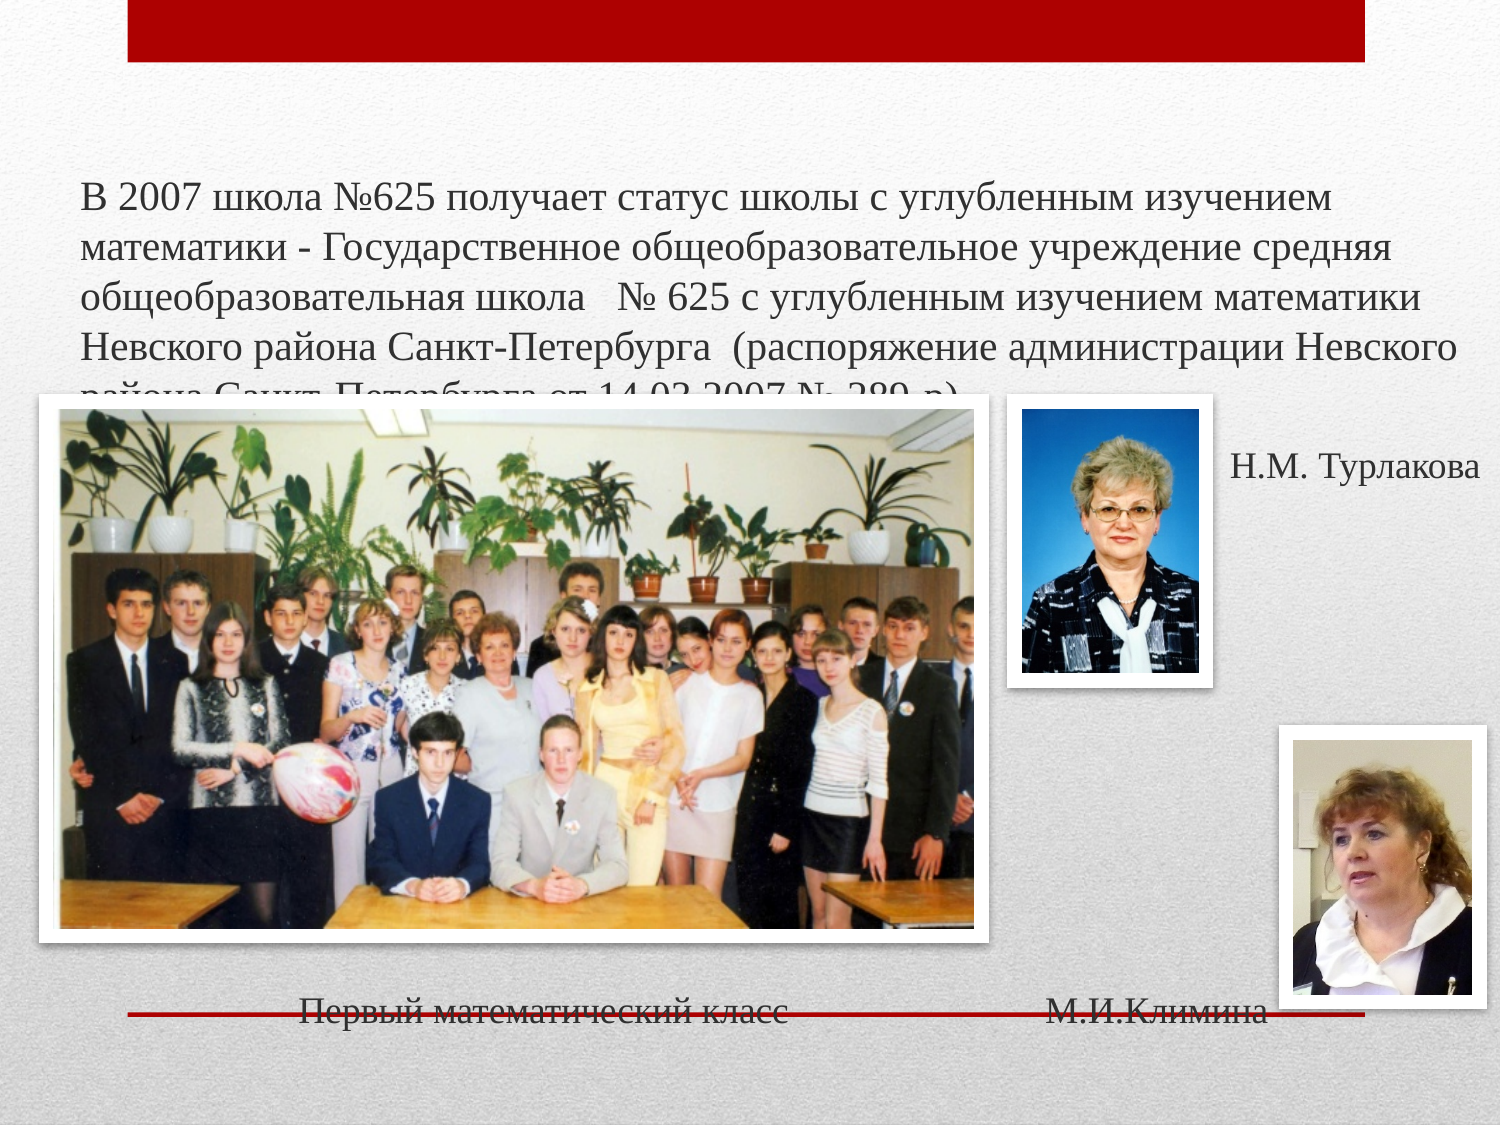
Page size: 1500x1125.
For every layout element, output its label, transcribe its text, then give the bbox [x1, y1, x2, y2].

picture [1020, 408, 1200, 675]
picture [1292, 738, 1474, 996]
list В 2007 школа №625 получает статус школы с углубленным изучением математики - Государственное общеобразовательное учреждение средняя общеобразовательная школа № 625 с углубленным изучением математики Невского района Санкт-Петербурга (распоряжение администрации Невского района Санкт-Петербурга от 14.03.2007 № 289-р). Н.М. Турлакова Первый математический класс М.И.Климина [64, 160, 1500, 1125]
picture [52, 408, 976, 930]
